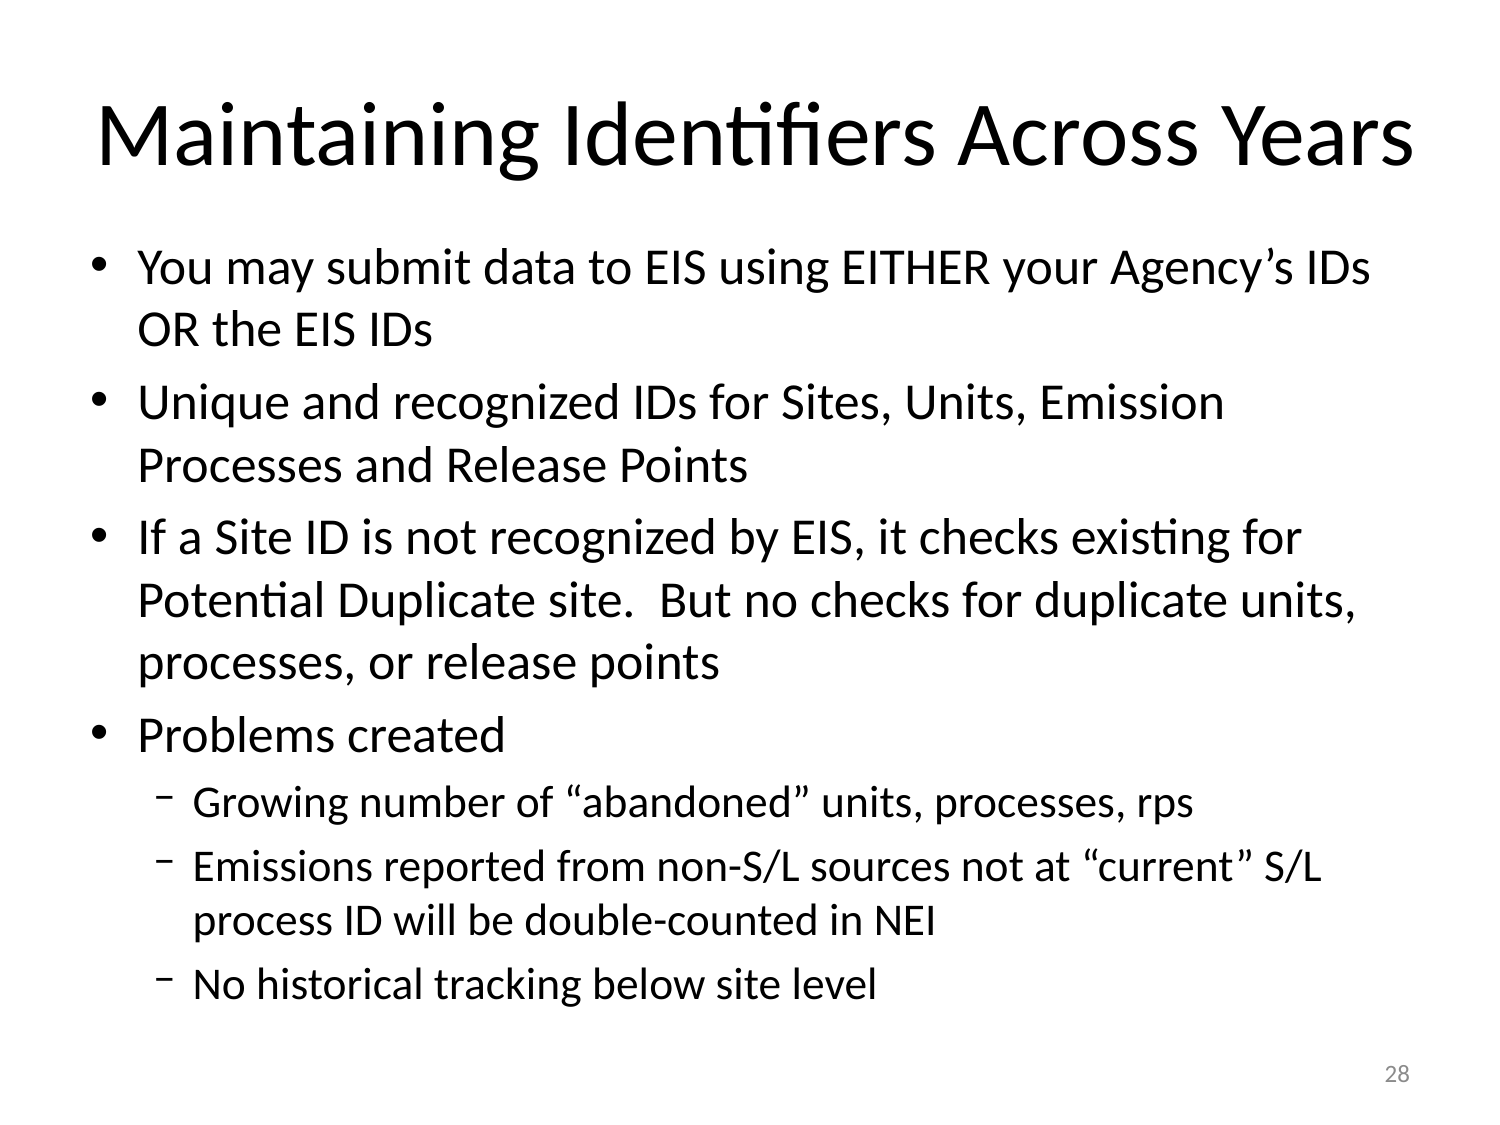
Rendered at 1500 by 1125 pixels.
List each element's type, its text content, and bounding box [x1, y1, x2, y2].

list You may submit data to EIS using EITHER your Agency’s IDs OR the EIS IDs Unique and recognized IDs for Sites, Units, Emission Processes and Release Points If a Site ID is not recognized by EIS, it checks existing for Potential Duplicate site. But no checks for duplicate units, processes, or release points Problems created Growing number of “abandoned” units, processes, rps Emissions reported from non-S/L sources not at “current” S/L process ID will be double-counted in NEI No historical tracking below site level [75, 224, 1450, 1025]
slide_number 28 [1074, 1042, 1425, 1103]
title Maintaining Identifiers Across Years [75, 45, 1438, 213]
